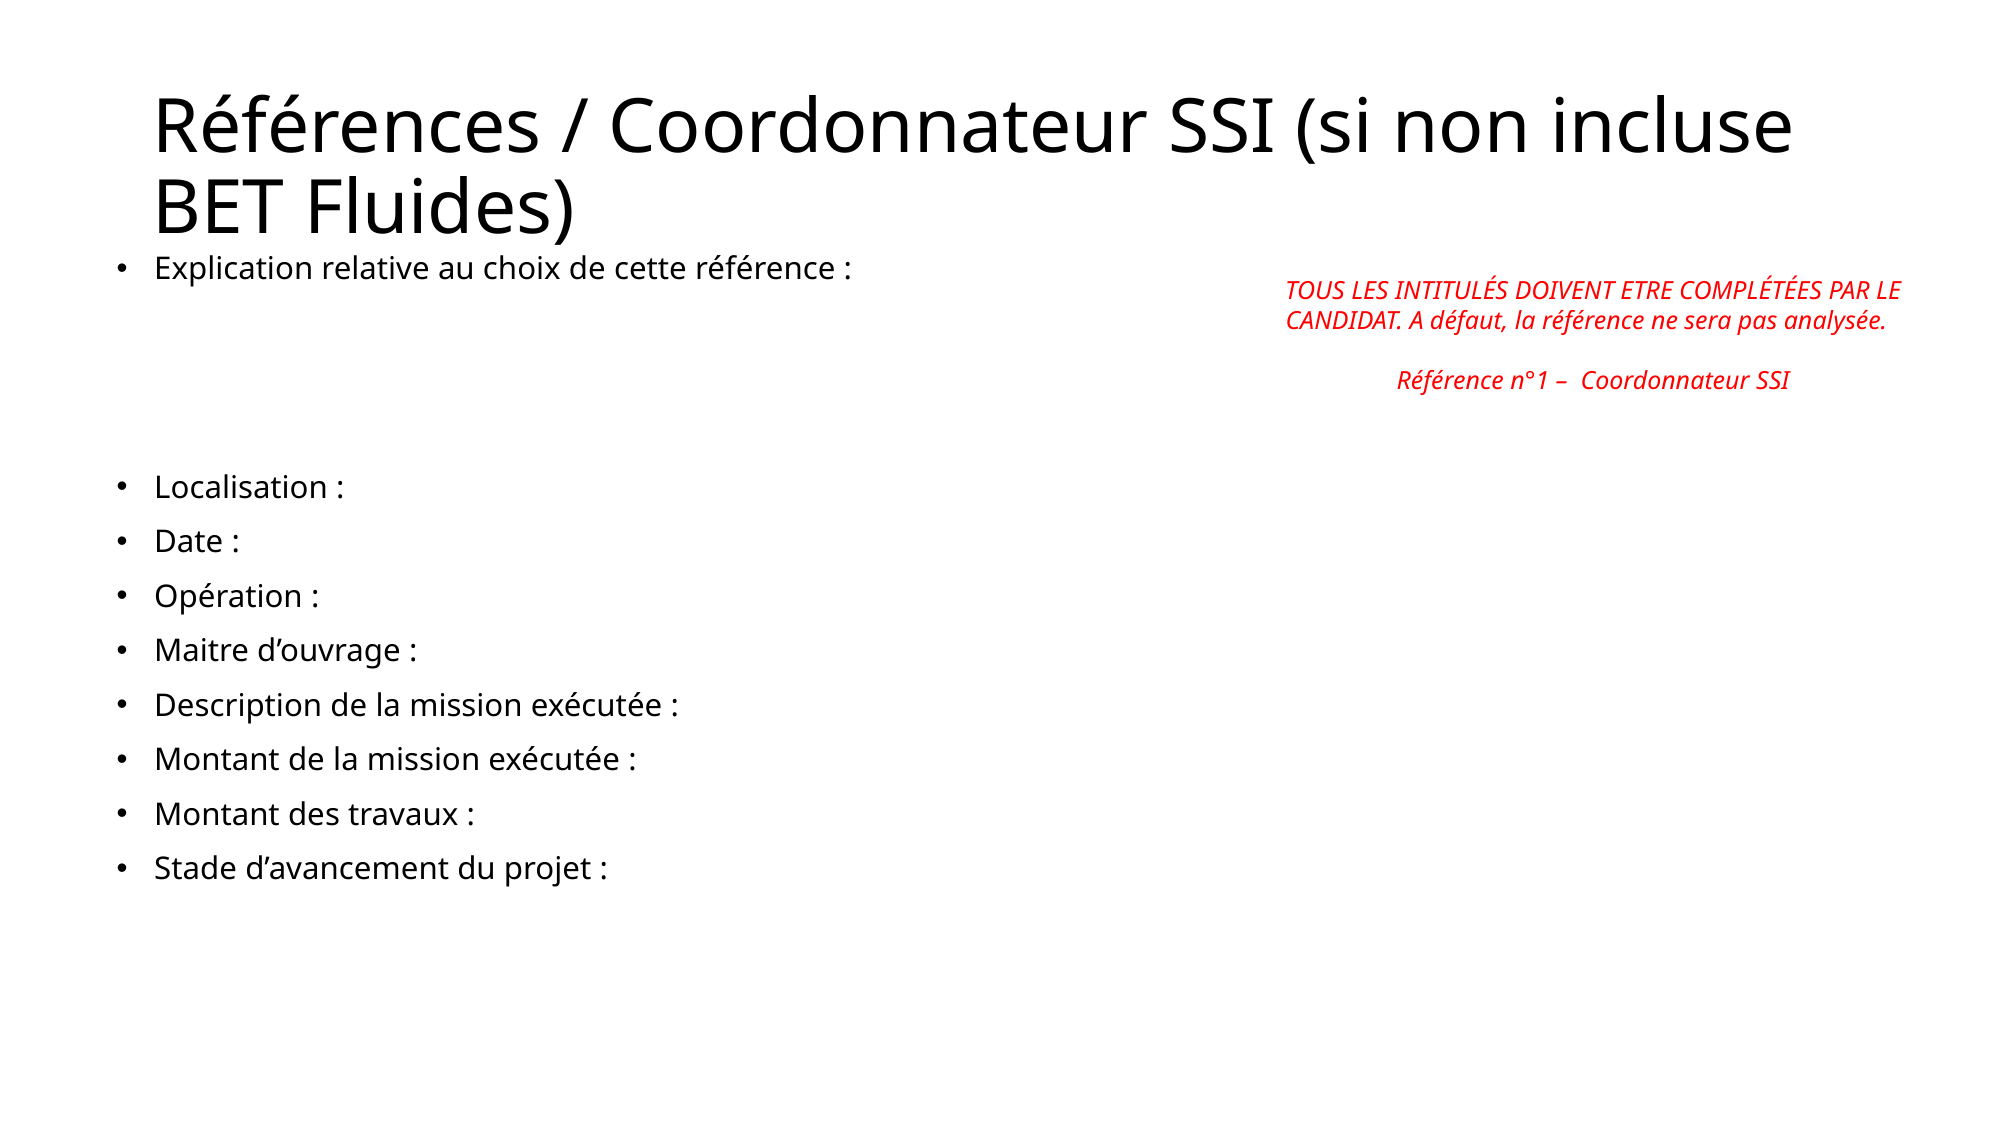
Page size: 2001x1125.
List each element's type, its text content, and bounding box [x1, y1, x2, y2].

list Explication relative au choix de cette référence : Localisation : Date : Opération : Maitre d’ouvrage : Description de la mission exécutée : Montant de la mission exécutée : Montant des travaux : Stade d’avancement du projet : [101, 245, 1827, 972]
title Références / Coordonnateur SSI (si non incluse BET Fluides) [137, 59, 1863, 267]
text_box TOUS LES INTITULÉS DOIVENT ETRE COMPLÉTÉES PAR LE CANDIDAT. A défaut, la référence ne sera pas analysée. Référence n°1 – Coordonnateur SSI [1210, 267, 1977, 432]
